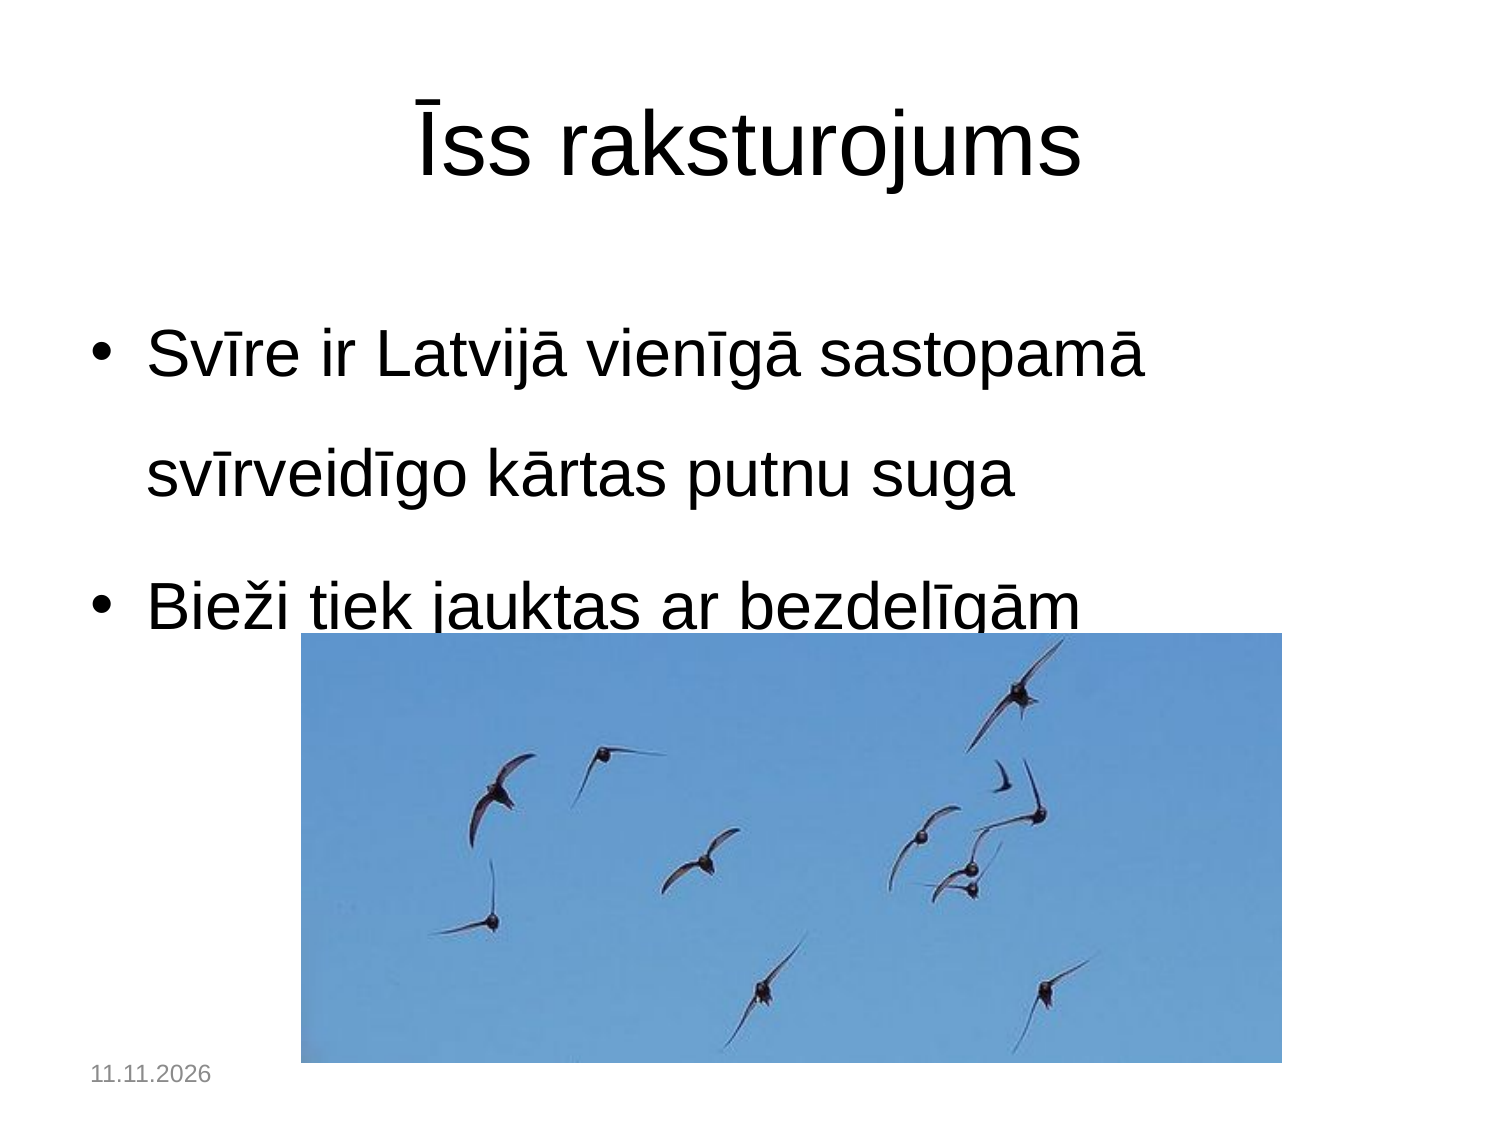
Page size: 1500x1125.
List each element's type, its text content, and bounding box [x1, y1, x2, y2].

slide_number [75, 1042, 425, 1103]
list Svīre ir Latvijā vienīgā sastopamā svīrveidīgo kārtas putnu suga Bieži tiek jauktas ar bezdelīgām [74, 262, 1412, 669]
picture [300, 632, 1282, 1063]
title Īss raksturojums [74, 44, 1426, 233]
